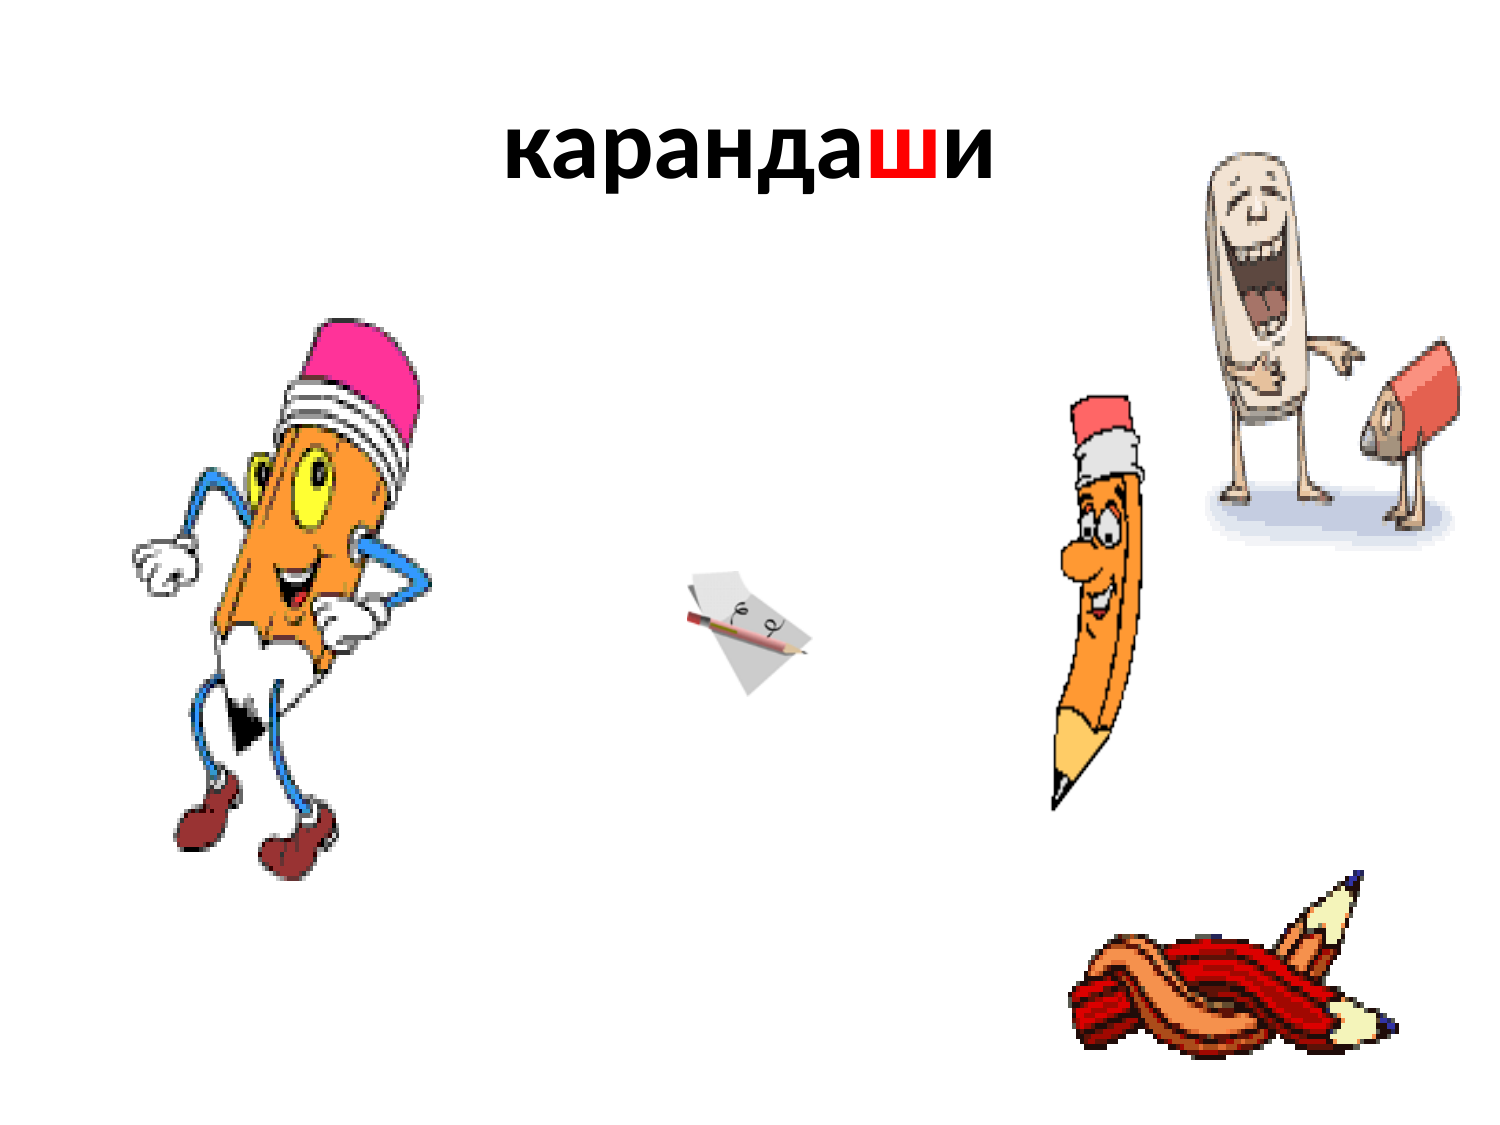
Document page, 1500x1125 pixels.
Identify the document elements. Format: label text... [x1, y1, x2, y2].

title карандаши [75, 45, 1425, 233]
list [687, 570, 813, 697]
picture [70, 245, 469, 891]
picture [1007, 152, 1466, 1125]
